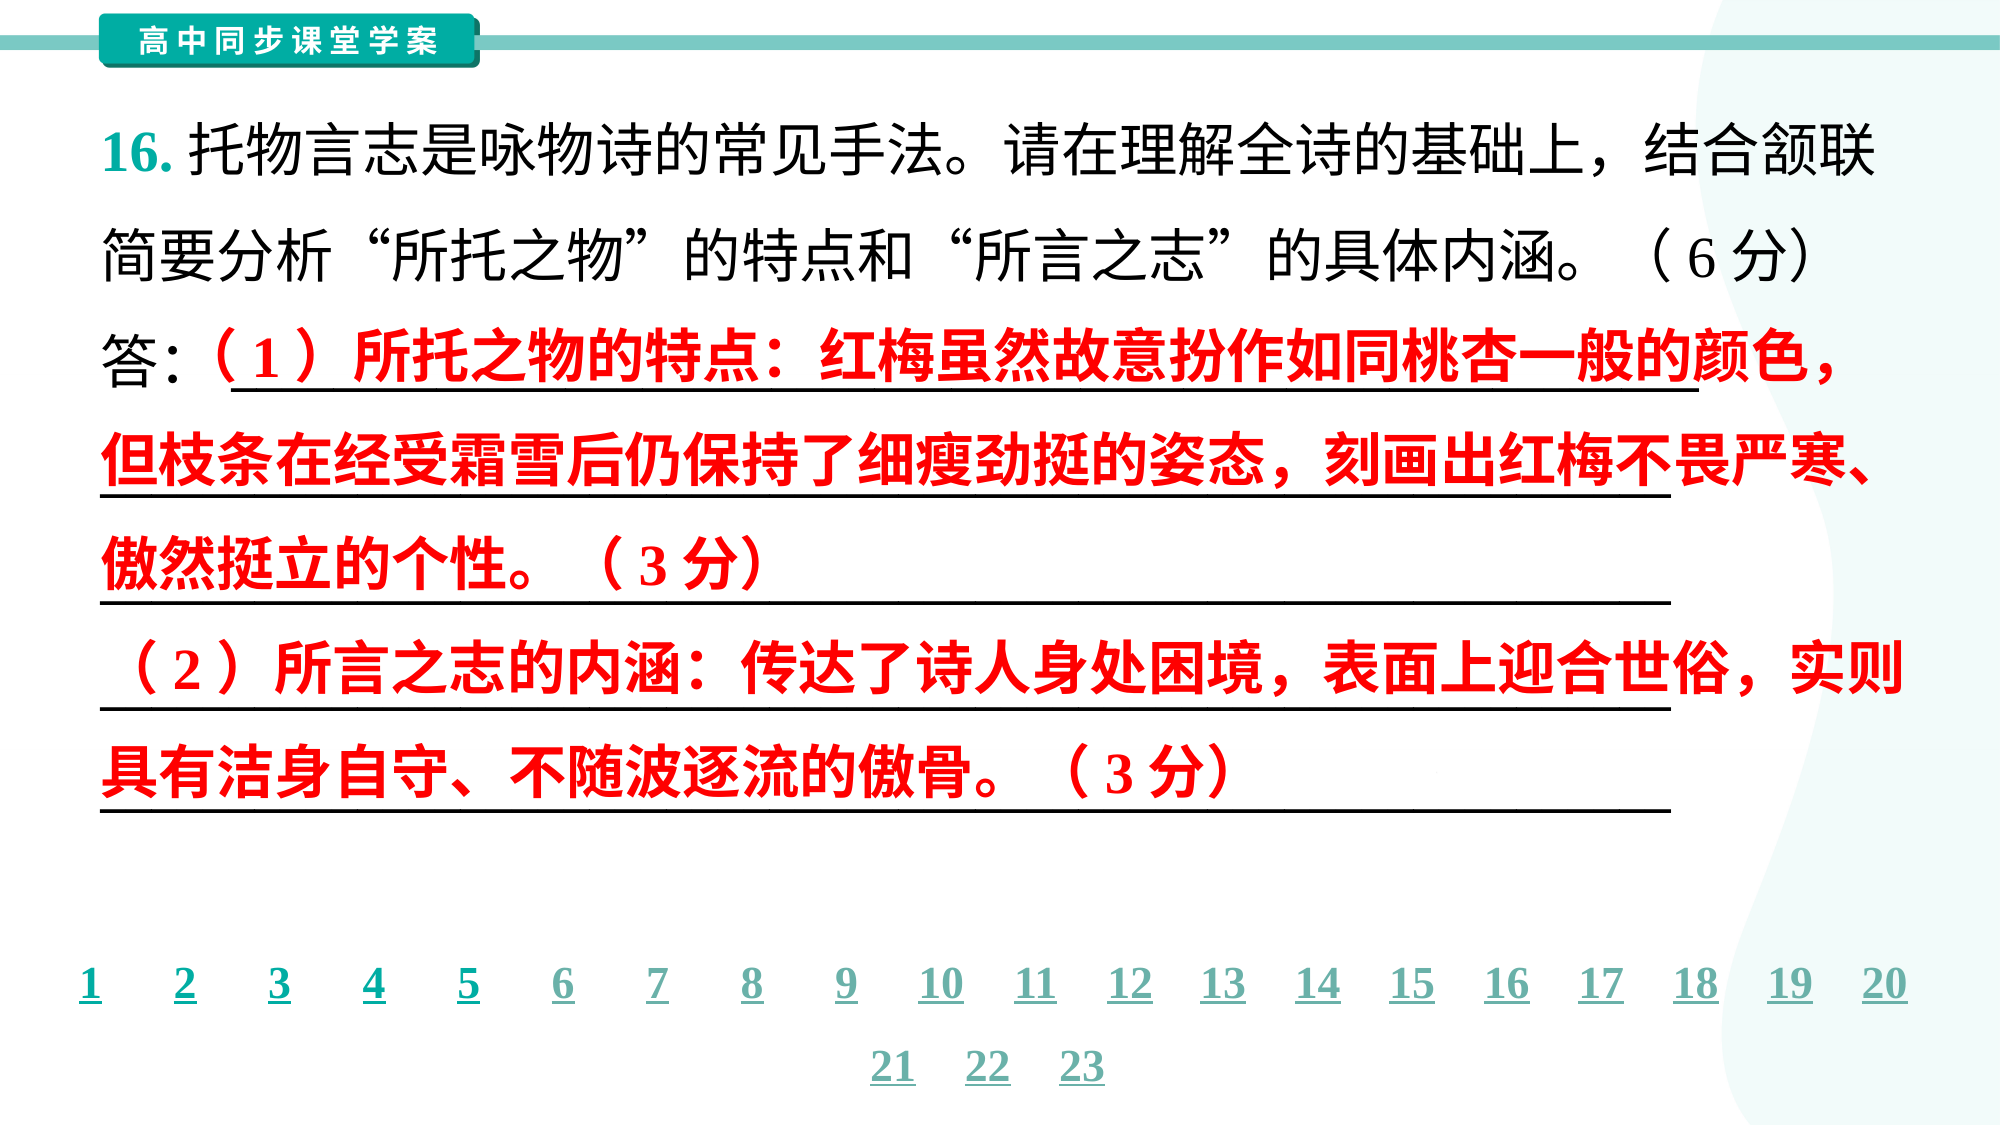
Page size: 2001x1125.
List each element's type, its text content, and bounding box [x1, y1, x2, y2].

text_box 16.托物言志是咏物诗的常见手法。请在理解全诗的基础上，结合颔联 简要分析“所托之物”的特点和“所言之志”的具体内涵。（6分） 答：_________________________________________________________ _____________________________________________________________ _____________________________________________________________ _____________________________________________________________ _____________________________________________________________ [100, 76, 1899, 284]
picture [0, 0, 2000, 1125]
text_box （1）所托之物的特点：红梅虽然故意扮作如同桃杏一般的颜色， 但枝条在经受霜雪后仍保持了细瘦劲挺的姿态，刻画出红梅不畏严寒、 傲然挺立的个性。（3分） （2）所言之志的内涵：传达了诗人身处困境，表面上迎合世俗，实则 具有洁身自守、不随波逐流的傲骨。（3分） [100, 284, 1899, 794]
text_box 16.托物言志是咏物诗的常见手法。请在理解全诗的基础上，结合颔联 简要分析“所托之物”的特点和“所言之志”的具体内涵。（6分） 答：_________________________________________________________ _____________________________________________________________ _____________________________________________________________ _____________________________________________________________ _____________________________________________________________ [100, 794, 1899, 801]
